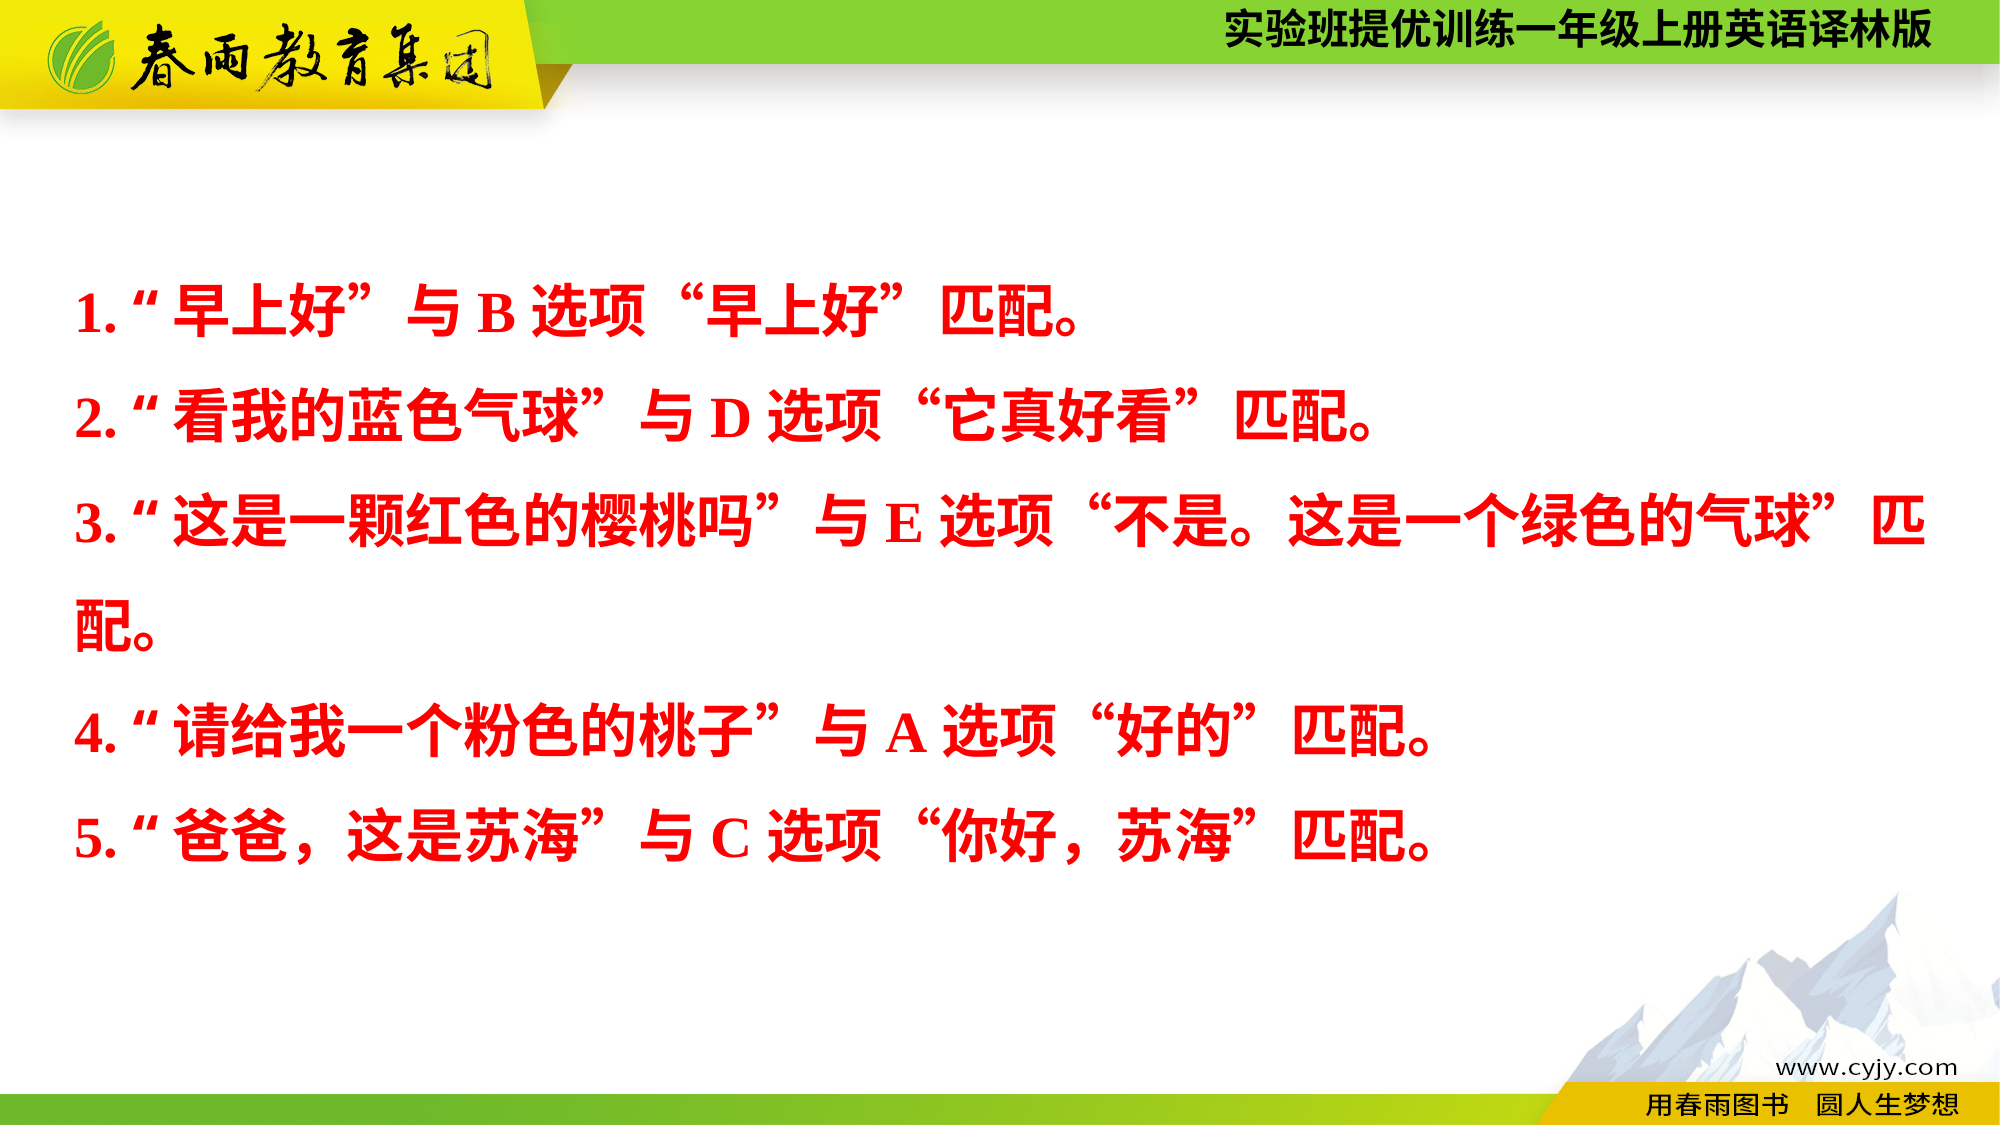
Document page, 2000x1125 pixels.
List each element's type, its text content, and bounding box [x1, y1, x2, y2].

list 1. “早上好”与B选项“早上好”匹配。 2. “看我的蓝色气球”与D选项“它真好看”匹配。 3. “这是一颗红色的樱桃吗”与E选项“不是。这是一个绿色的气球”匹配。 4. “请给我一个粉色的桃子”与A选项“好的”匹配。 5. “爸爸，这是苏海”与C选项“你好，苏海”匹配。 [59, 231, 1944, 870]
picture [0, 0, 2000, 1125]
